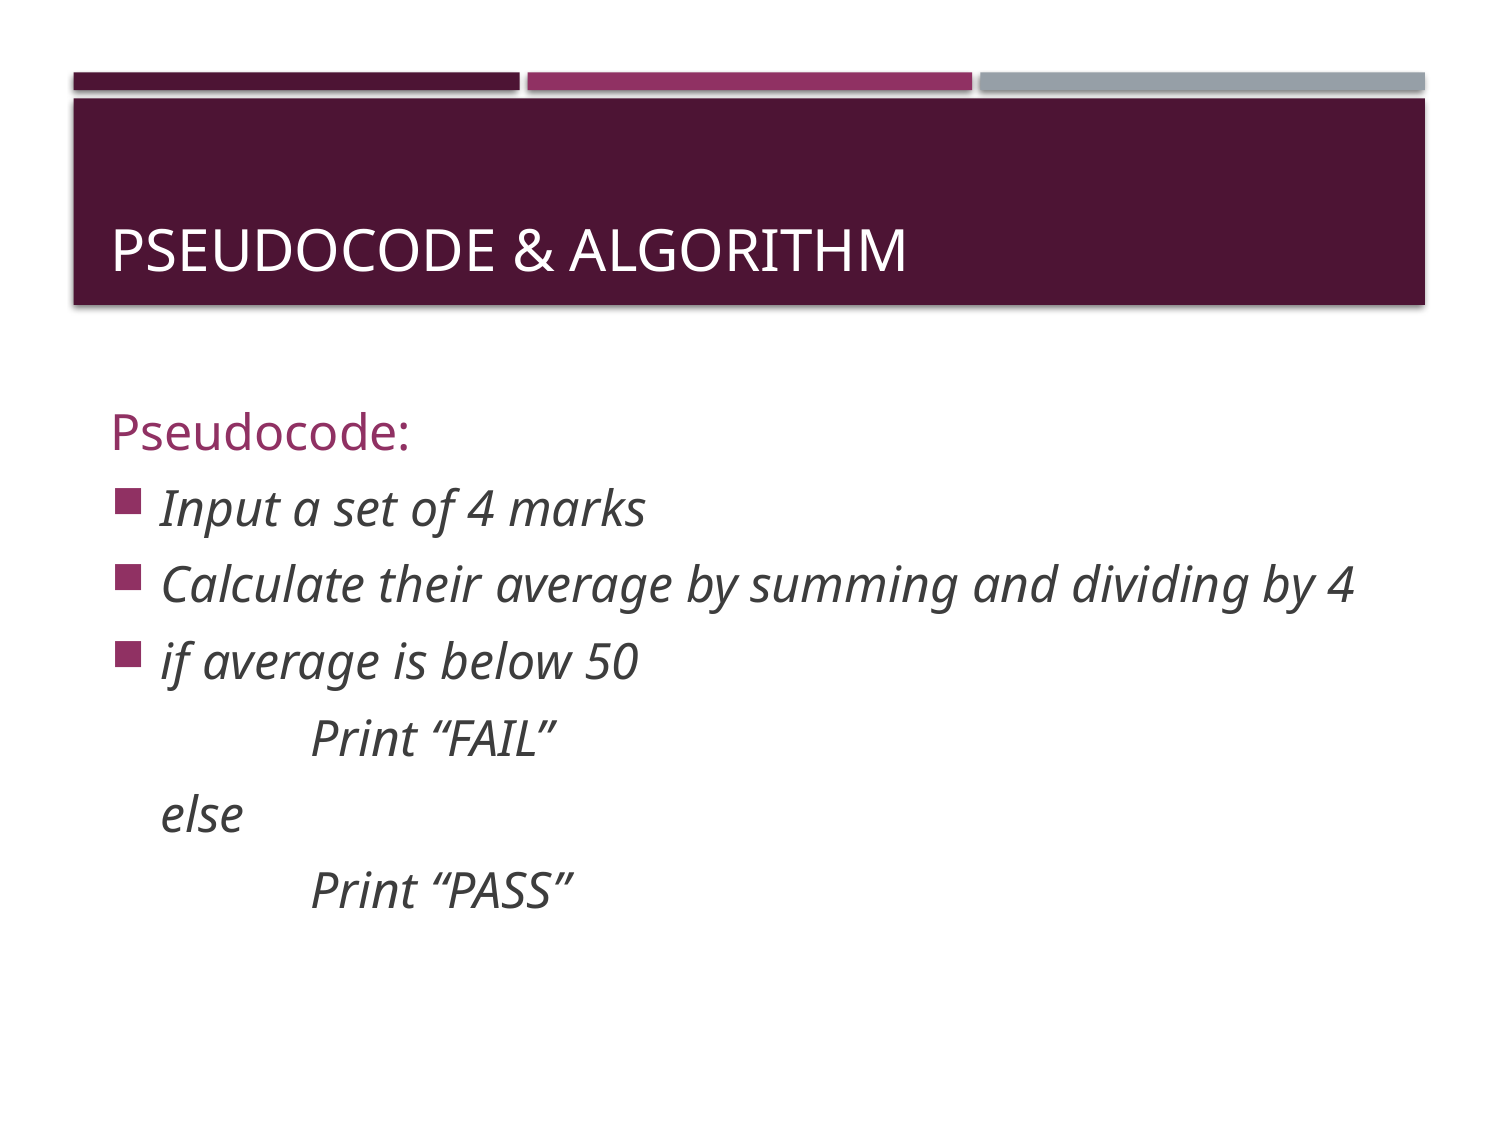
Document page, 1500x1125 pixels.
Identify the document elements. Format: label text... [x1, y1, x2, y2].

title Pseudocode & Algorithm [95, 112, 1406, 291]
list Pseudocode: Input a set of 4 marks Calculate their average by summing and dividing by 4 if average is below 50 Print “FAIL” else Print “PASS” [95, 365, 1406, 962]
